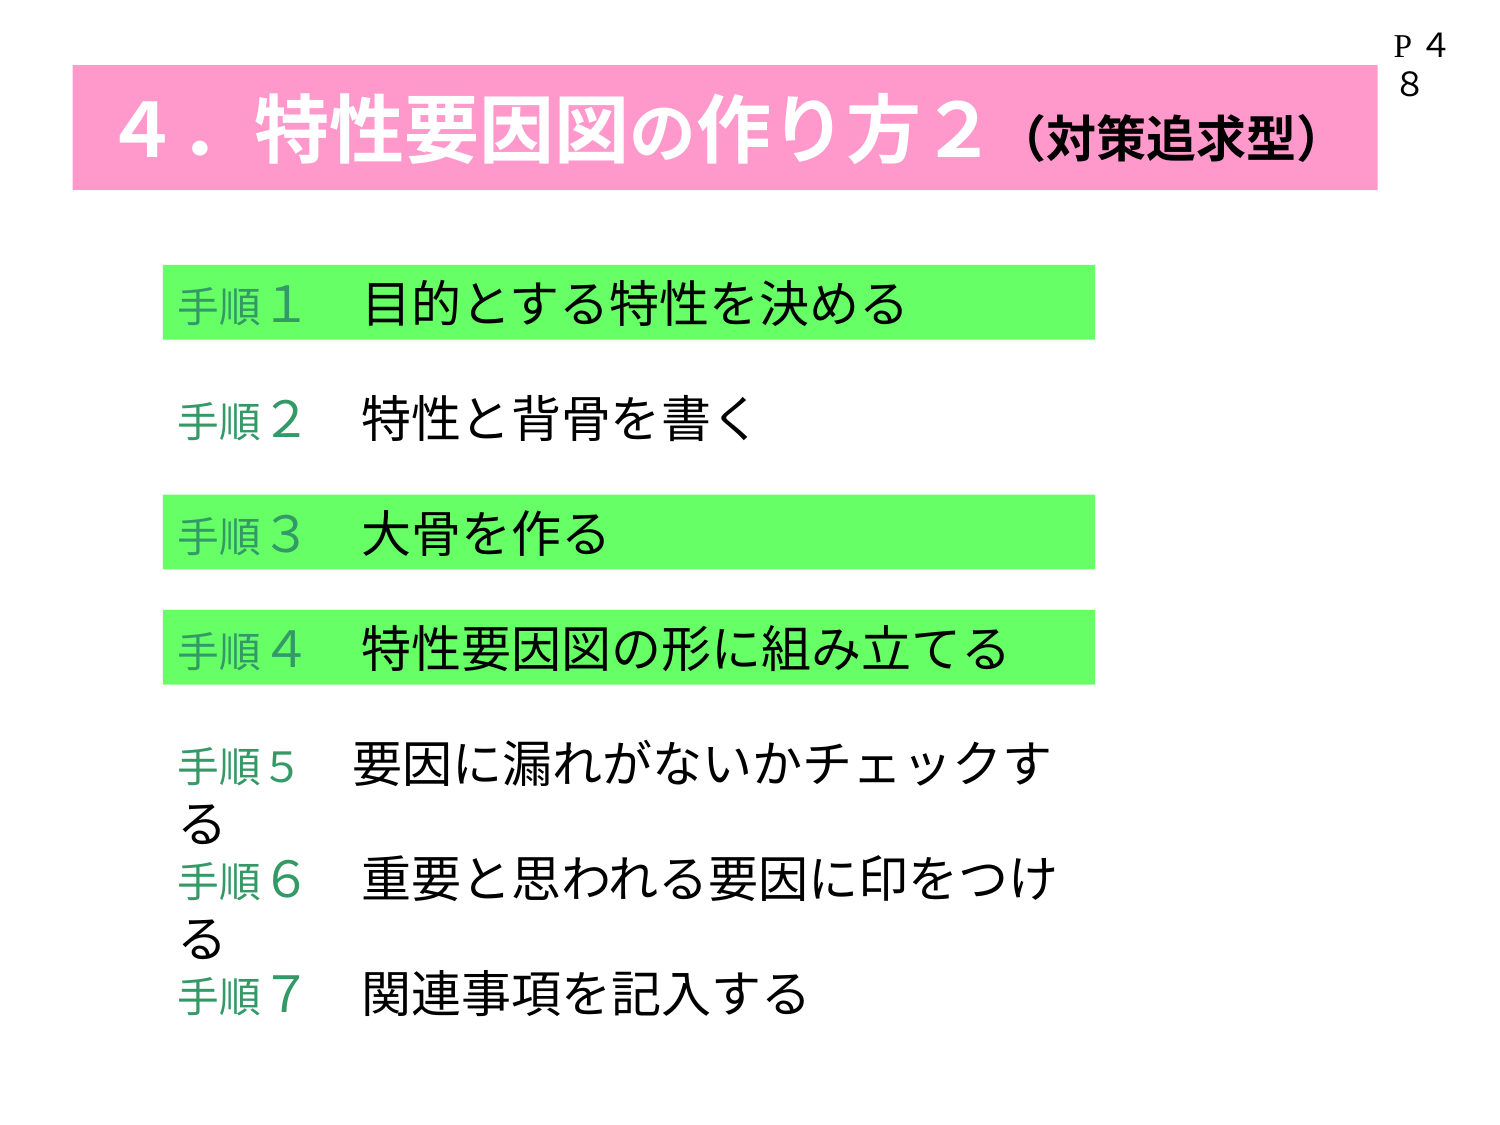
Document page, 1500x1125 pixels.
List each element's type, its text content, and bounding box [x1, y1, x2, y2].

text_box 手順４ 特性要因図の形に組み立てる [162, 609, 1096, 685]
text_box P４８ [1378, 16, 1500, 111]
title ４．特性要因図の作り方２（対策追求型） [72, 65, 1378, 191]
text_box 手順１ 目的とする特性を決める [162, 264, 1096, 340]
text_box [162, 724, 1096, 1031]
text_box 手順３ 大骨を作る [162, 494, 1096, 570]
text_box 手順２ 特性と背骨を書く [162, 379, 1096, 455]
